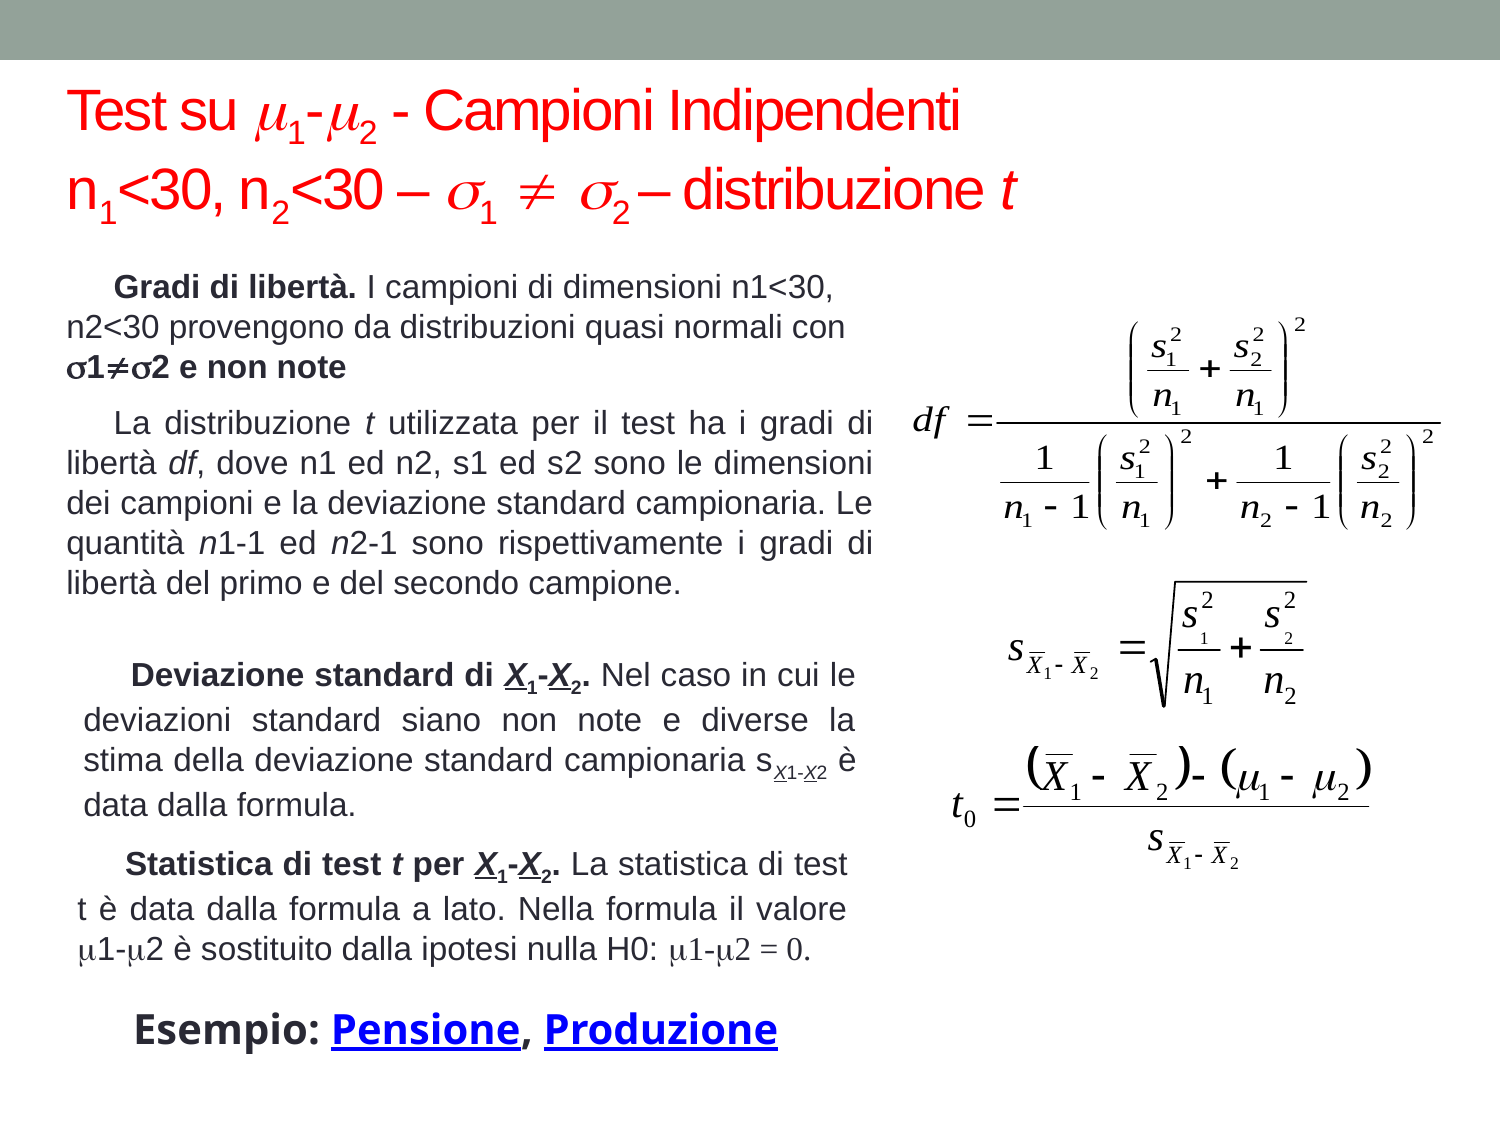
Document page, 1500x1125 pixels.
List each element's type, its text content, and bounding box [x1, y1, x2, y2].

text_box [945, 745, 1377, 878]
title Test su m1-m2 - Campioni Indipendenti n1<30, n2<30 – s1  s2 – distribuzione t [51, 57, 1459, 246]
text_box Gradi di libertà. I campioni di dimensioni n1<30, n2<30 provengono da distribuzioni quasi normali con s1s2 e non note La distribuzione t utilizzata per il test ha i gradi di libertà df, dove n1 ed n2, s1 ed s2 sono le dimensioni dei campioni e la deviazione standard campionaria. Le quantità n1-1 ed n2-1 sono rispettivamente i gradi di libertà del primo e del secondo campione. [51, 257, 890, 609]
text_box Deviazione standard di X1-X2. Nel caso in cui le deviazioni standard siano non note e diverse la stima della deviazione standard campionaria sX1-X2 è data dalla formula. [68, 645, 872, 818]
text_box Statistica di test t per X1-X2. La statistica di test t è data dalla formula a lato. Nella formula il valore m1-m2 è sostituito dalla ipotesi nulla H0: m1-m2 = 0. [62, 834, 863, 979]
text_box Esempio: Pensione, Produzione [70, 995, 898, 1067]
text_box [905, 307, 1449, 538]
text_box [1000, 571, 1316, 718]
